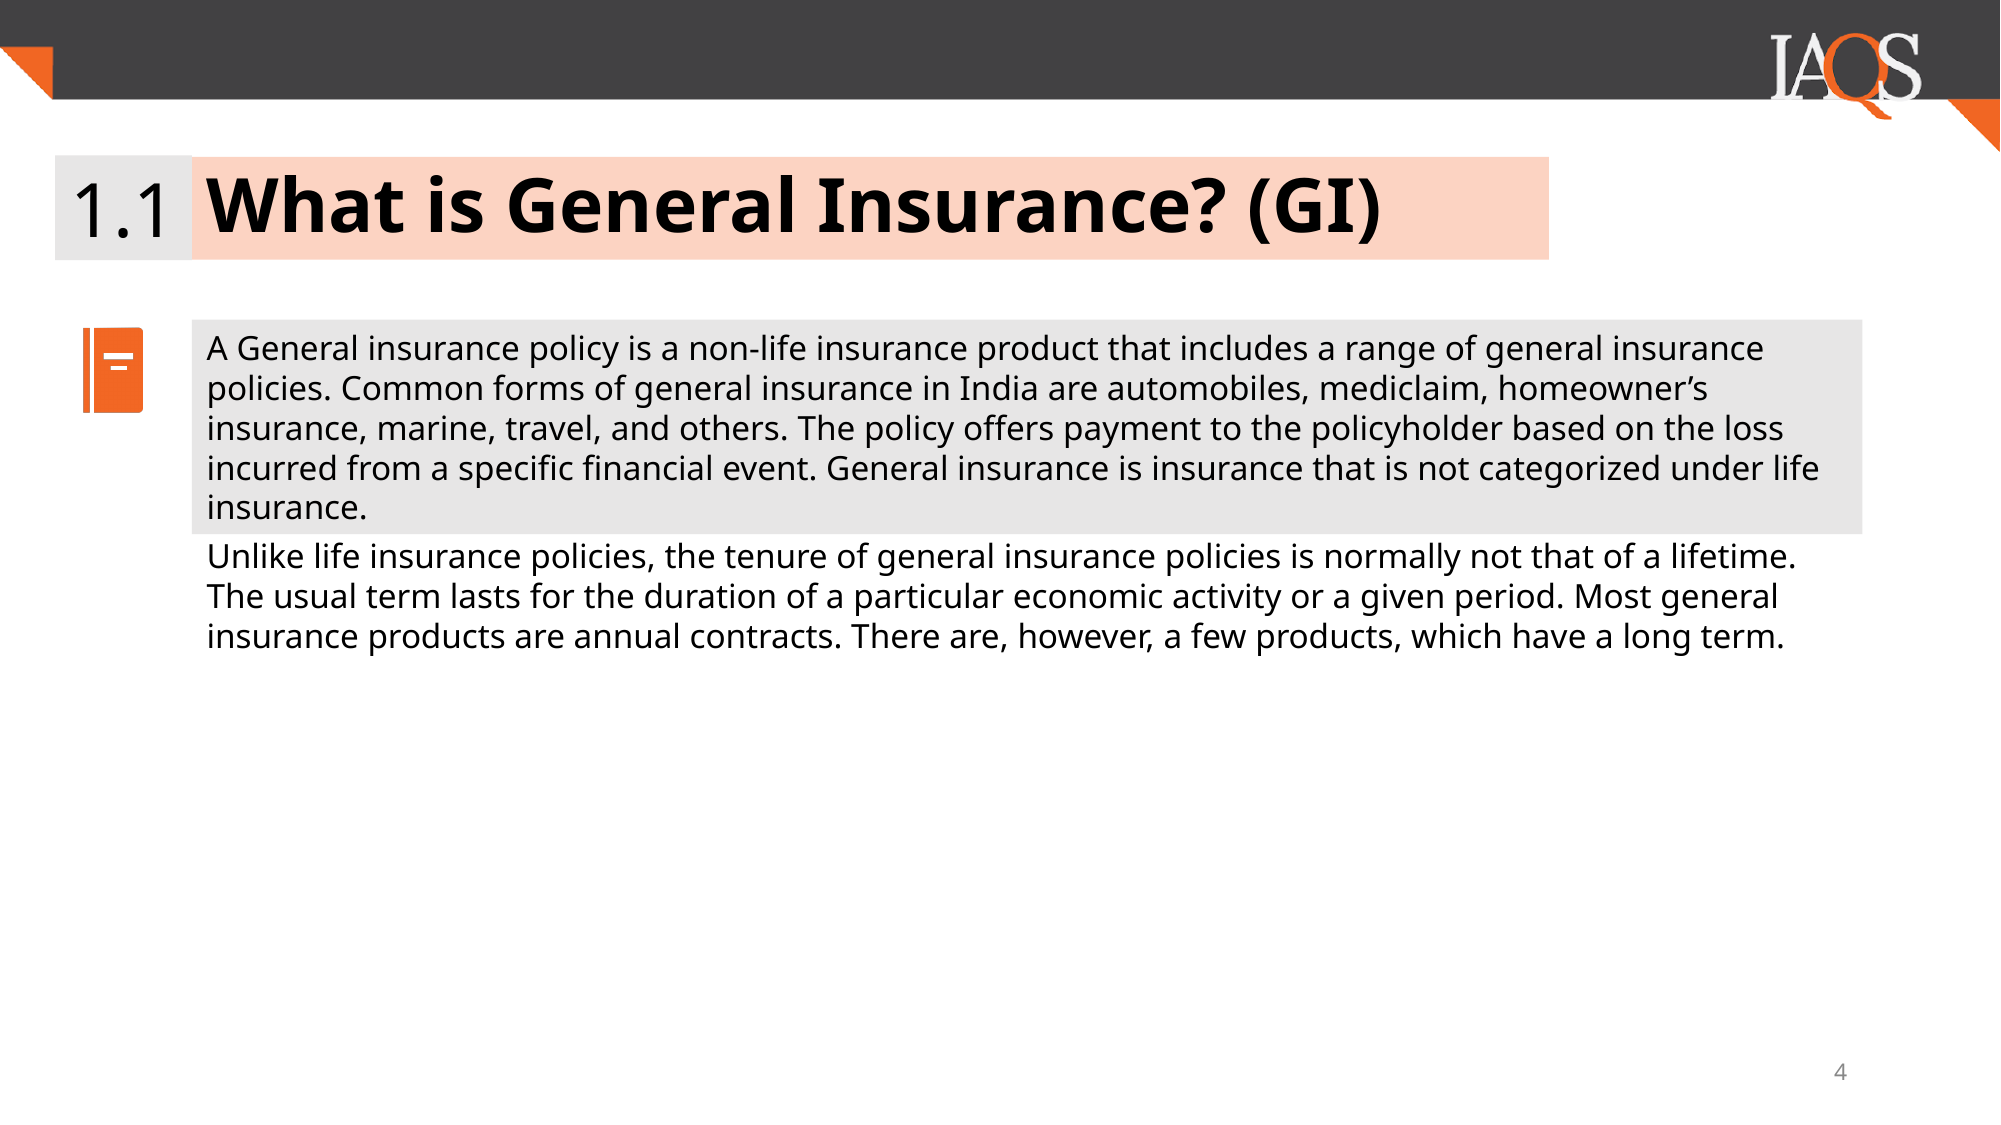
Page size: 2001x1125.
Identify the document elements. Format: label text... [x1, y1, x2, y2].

text_box Unlike life insurance policies, the tenure of general insurance policies is normally not that of a lifetime. The usual term lasts for the duration of a particular economic activity or a given period. Most general insurance products are annual contracts. There are, however, a few products, which have a long term. [191, 527, 1863, 703]
text_box 1.1 [55, 155, 192, 261]
title What is General Insurance? (GI) [192, 156, 1549, 260]
picture [62, 319, 165, 421]
text_box A General insurance policy is a non-life insurance product that includes a range of general insurance policies. Common forms of general insurance in India are automobiles, mediclaim, homeowner’s insurance, marine, travel, and others. The policy offers payment to the policyholder based on the loss incurred from a specific financial event. General insurance is insurance that is not categorized under life insurance. [191, 319, 1863, 527]
picture [0, 0, 2000, 152]
slide_number ‹#› [1412, 1042, 1863, 1103]
